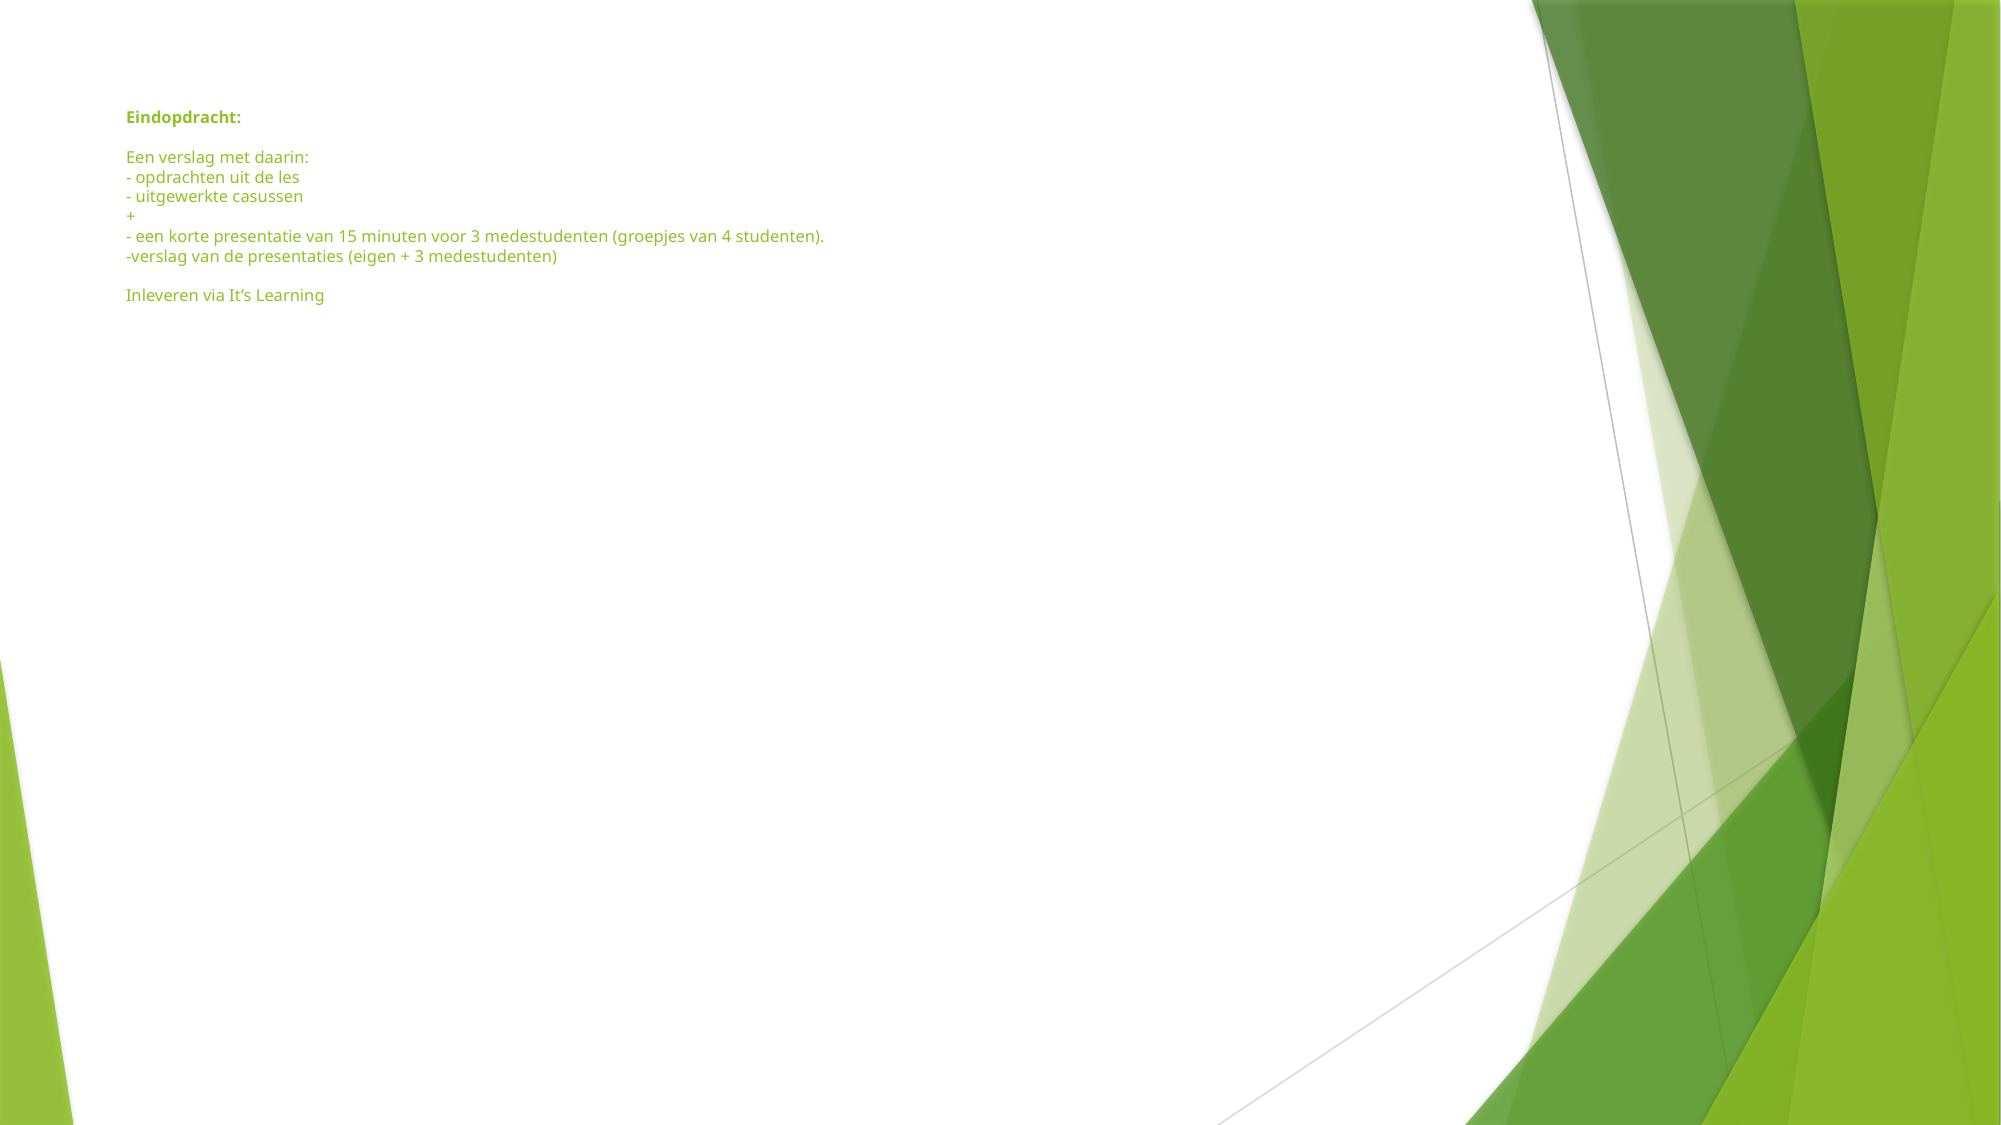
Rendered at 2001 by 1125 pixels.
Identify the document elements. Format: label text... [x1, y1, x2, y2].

title Eindopdracht: Een verslag met daarin: - opdrachten uit de les - uitgewerkte casussen + - een korte presentatie van 15 minuten voor 3 medestudenten (groepjes van 4 studenten). -verslag van de presentaties (eigen + 3 medestudenten) Inleveren via It’s Learning [111, 99, 1522, 317]
